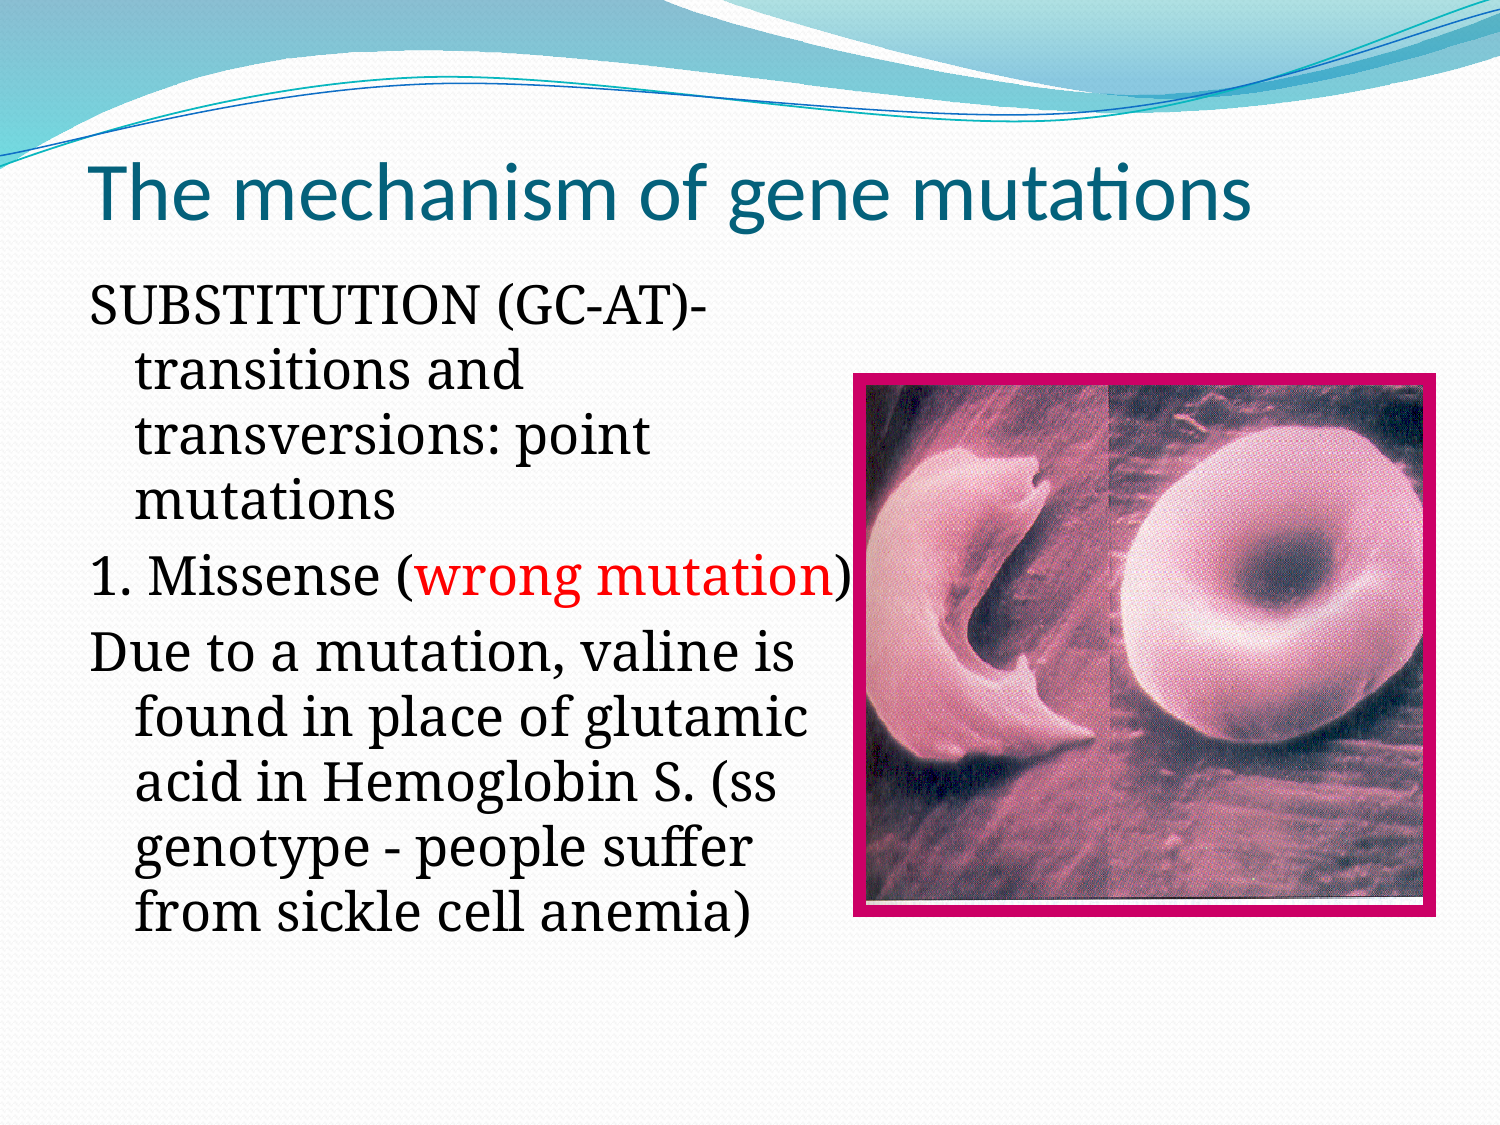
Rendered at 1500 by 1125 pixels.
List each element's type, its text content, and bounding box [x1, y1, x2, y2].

title The mechanism of gene mutations [87, 50, 1438, 238]
list SUBSTITUTION (GC-AT)-transitions and transversions: point mutations 1. Missense (wrong mutation) Due to a mutation, valine is found in place of glutamic acid in Hemoglobin S. (ss genotype - people suffer from sickle cell anemia) [75, 262, 875, 1005]
picture [865, 385, 1424, 906]
